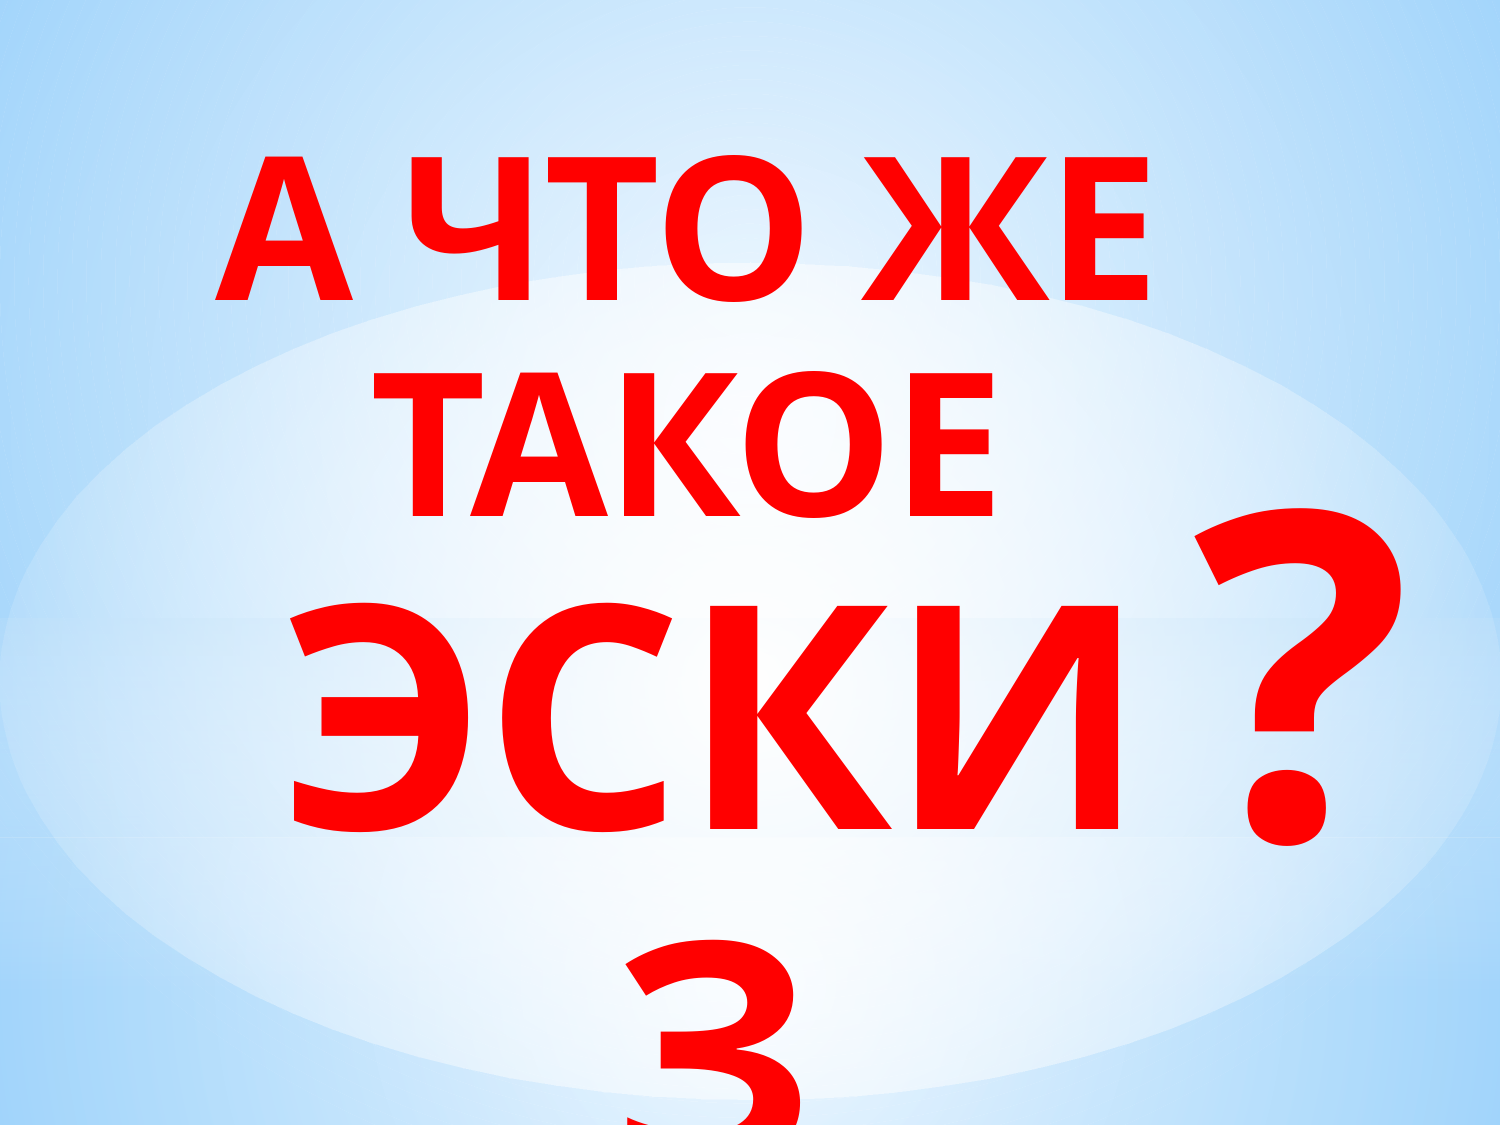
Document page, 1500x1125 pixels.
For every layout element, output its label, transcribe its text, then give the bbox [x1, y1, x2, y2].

list А ЧТО ЖЕ ТАКОЕ ЭСКИЗ [198, 120, 1227, 1125]
text_box ? [1178, 437, 1427, 948]
